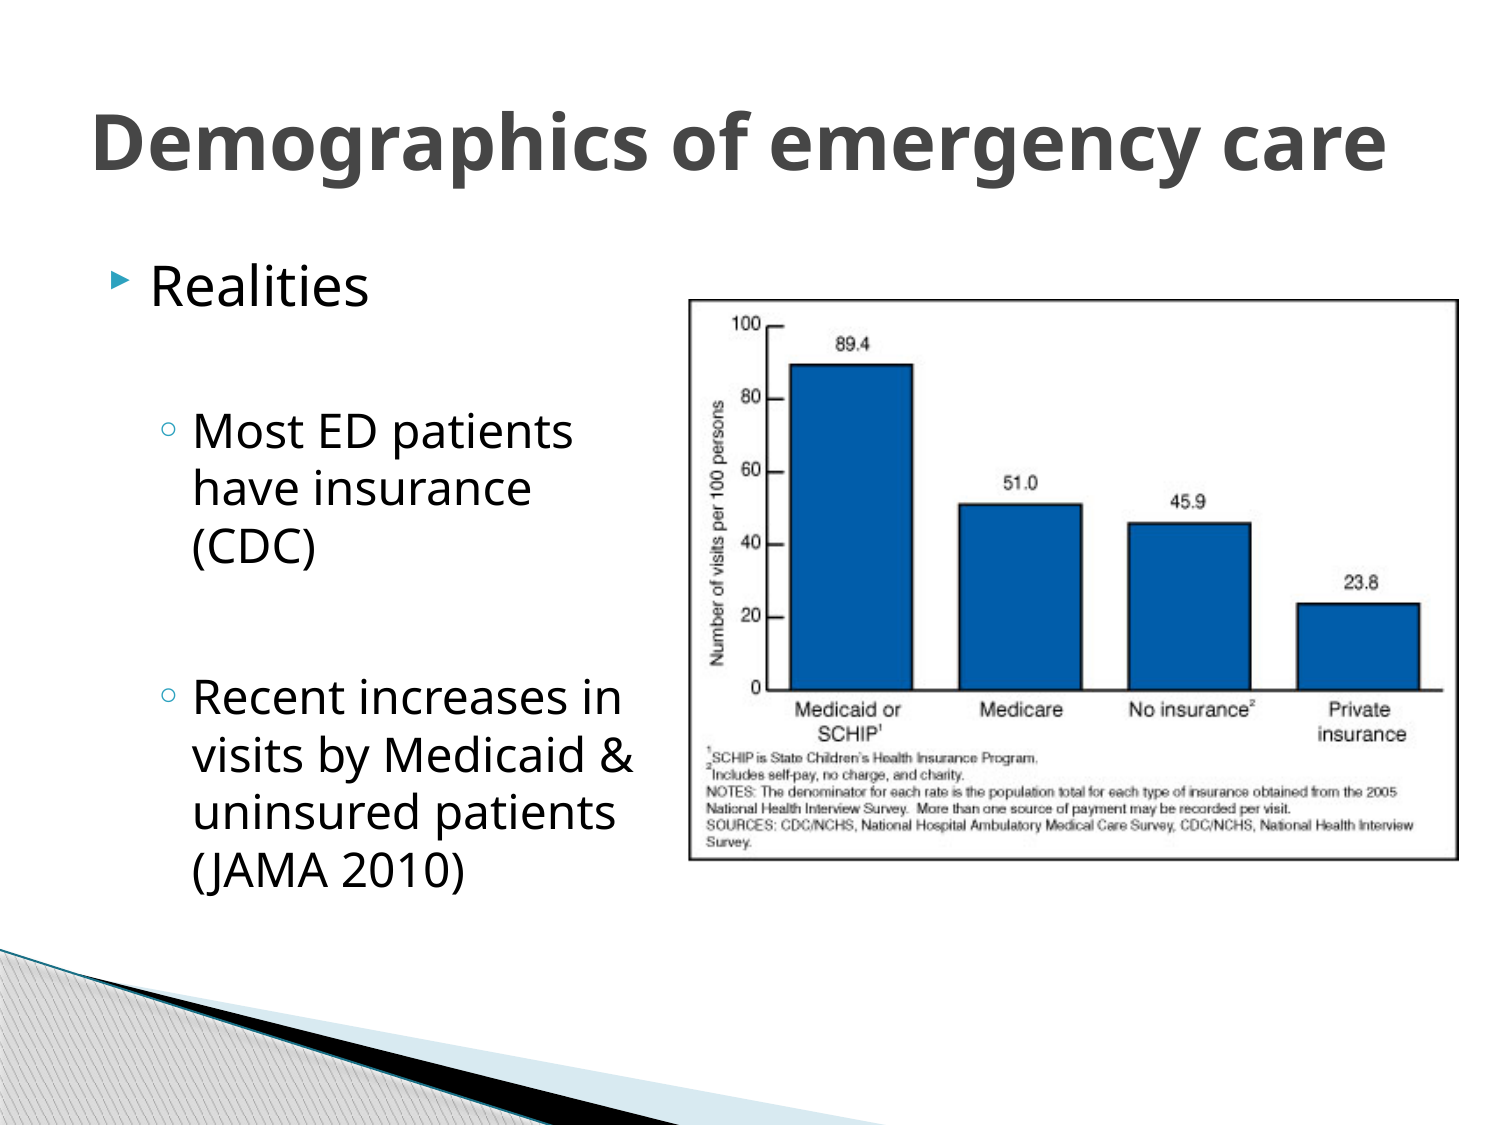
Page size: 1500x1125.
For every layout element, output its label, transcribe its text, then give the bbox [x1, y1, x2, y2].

title Demographics of emergency care [75, 45, 1425, 233]
list Realities Most ED patients have insurance (CDC) Recent increases in visits by Medicaid & uninsured patients (JAMA 2010) [74, 242, 676, 986]
picture [687, 299, 1459, 863]
